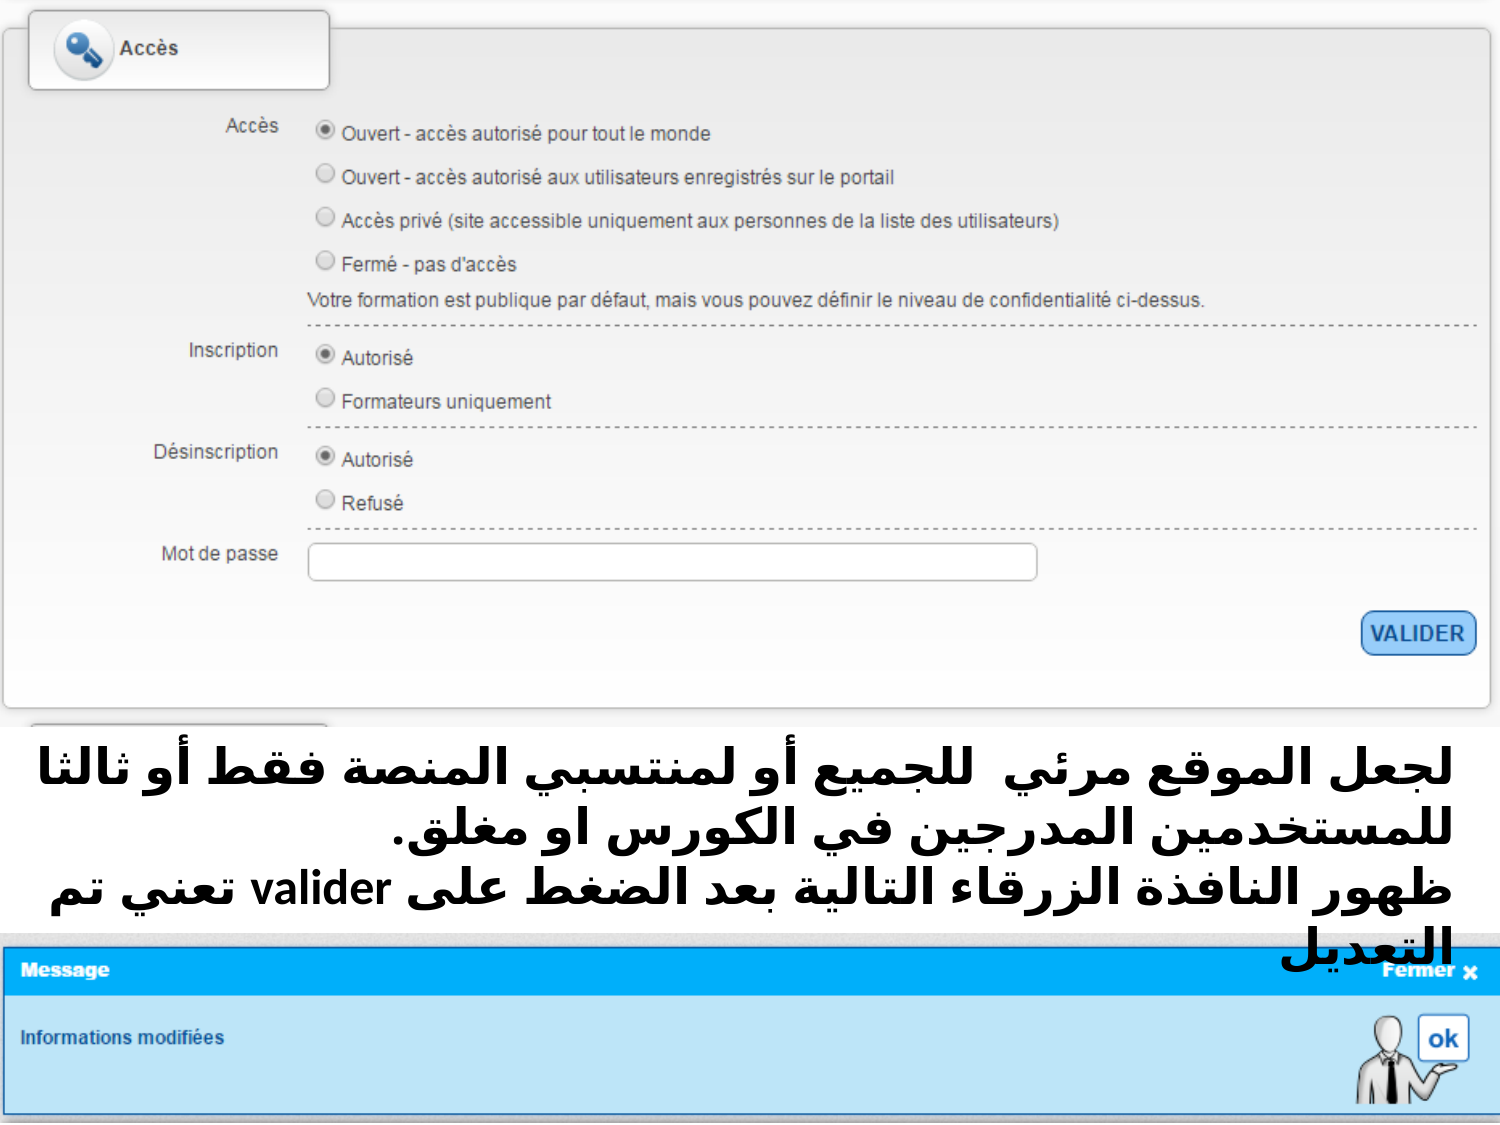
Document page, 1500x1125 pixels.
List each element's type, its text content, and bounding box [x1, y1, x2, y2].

picture [22, 963, 109, 979]
picture [1464, 966, 1477, 979]
picture [0, 0, 1500, 728]
picture [0, 933, 1500, 1124]
text_box لجعل الموقع مرئي للجميع أو لمنتسبي المنصة فقط أو ثالثا للمستخدمين المدرجين في الكورس او مغلق. ظهور النافذة الزرقاء التالية بعد الضغط على valider تعني تم التعديل [0, 735, 1471, 932]
